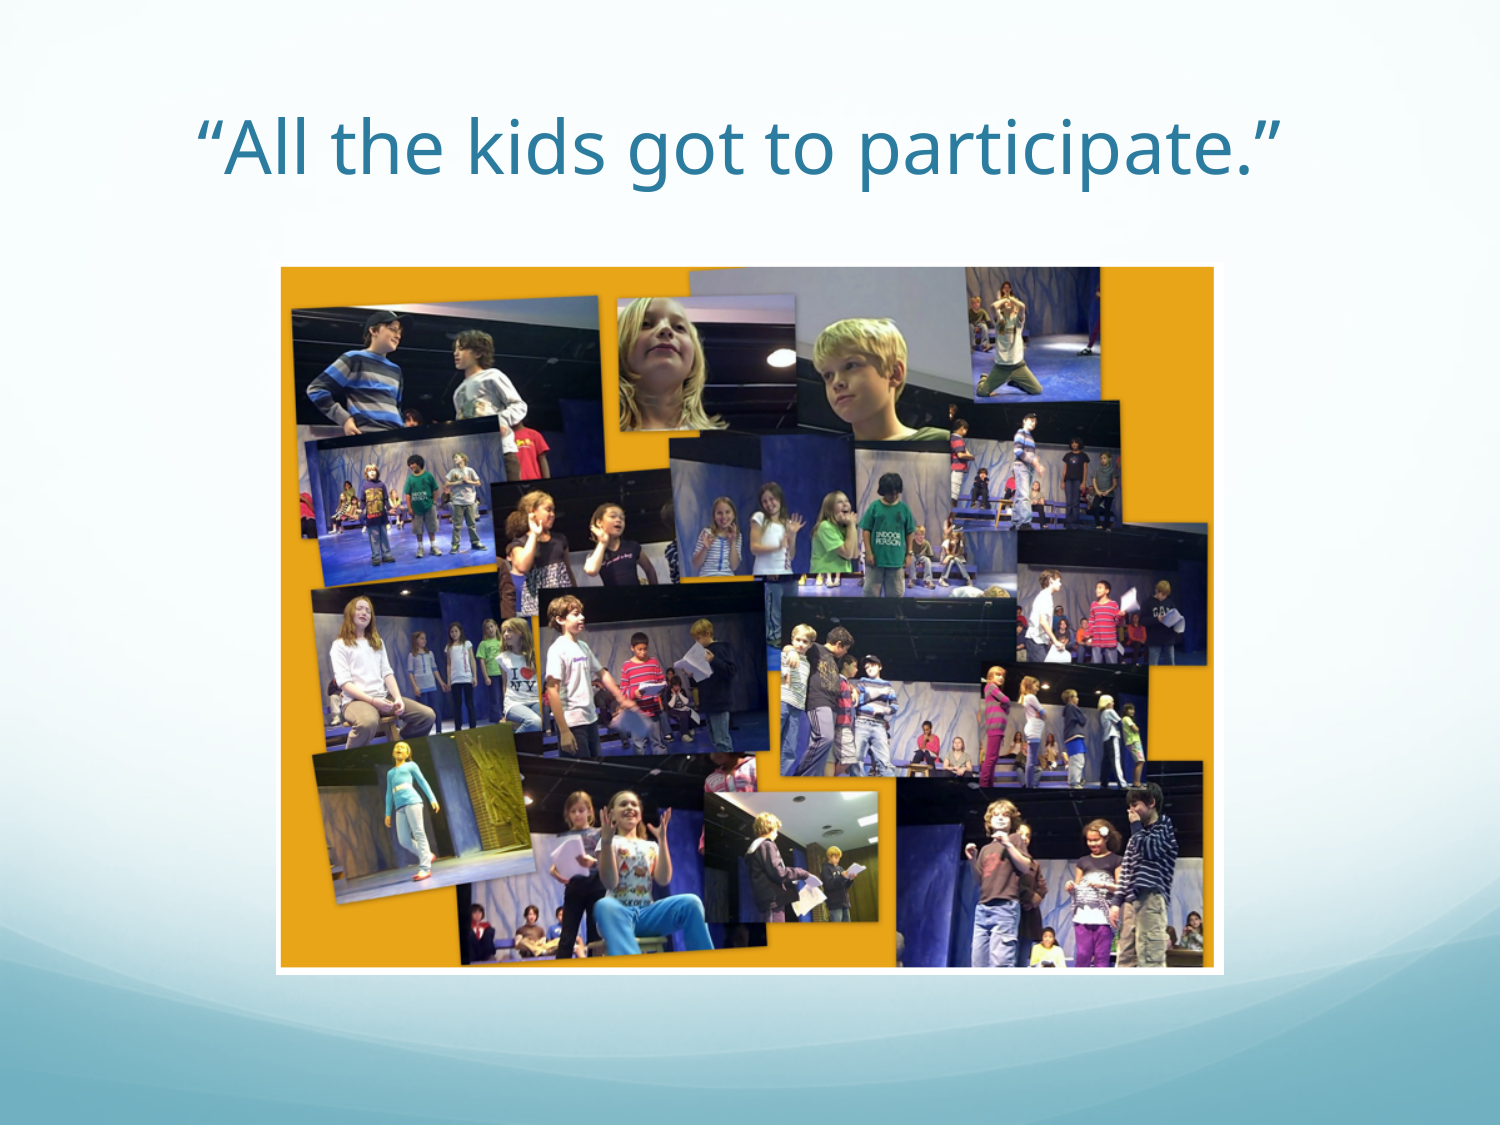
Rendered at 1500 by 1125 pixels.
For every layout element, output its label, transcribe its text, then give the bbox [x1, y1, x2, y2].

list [89, 261, 1410, 976]
title “All the kids got to participate.” [90, 17, 1410, 197]
